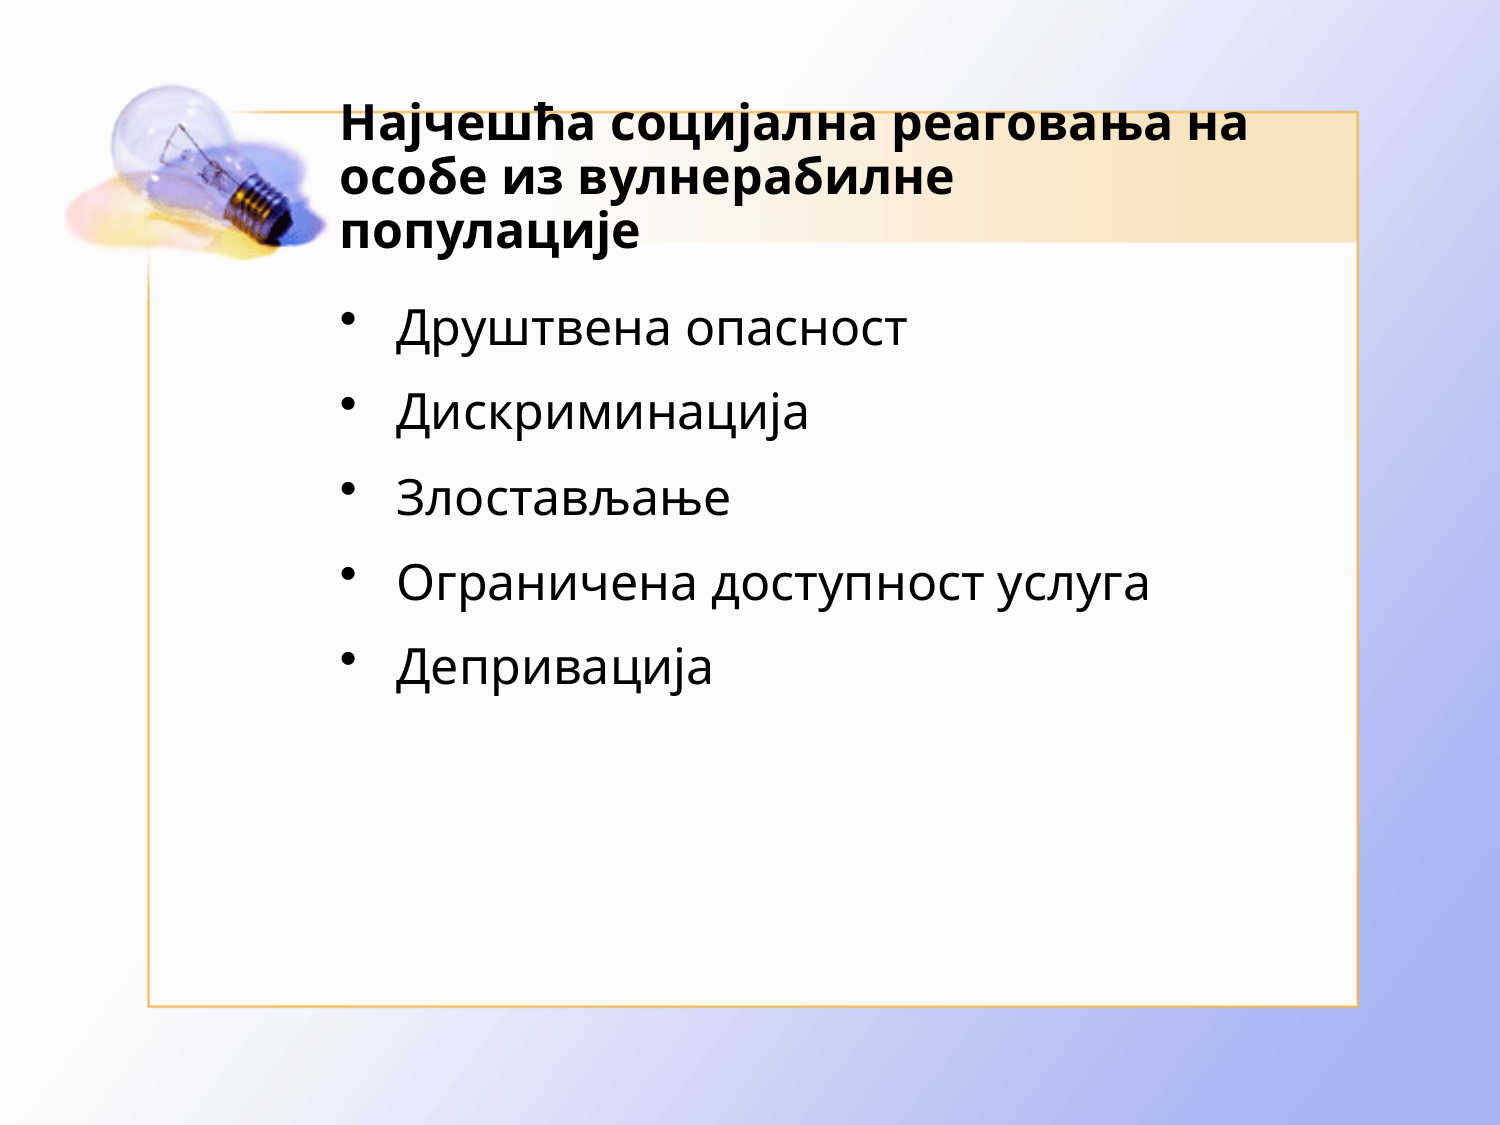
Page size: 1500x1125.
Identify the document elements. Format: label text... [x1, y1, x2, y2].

list Друштвена опасност Дискриминација Злостављање Ограничена доступност услуга Депривација [324, 287, 1276, 926]
title Најчешћа социјална реаговања на особе из вулнерабилне популације [324, 134, 1276, 223]
picture [0, 0, 1500, 1125]
